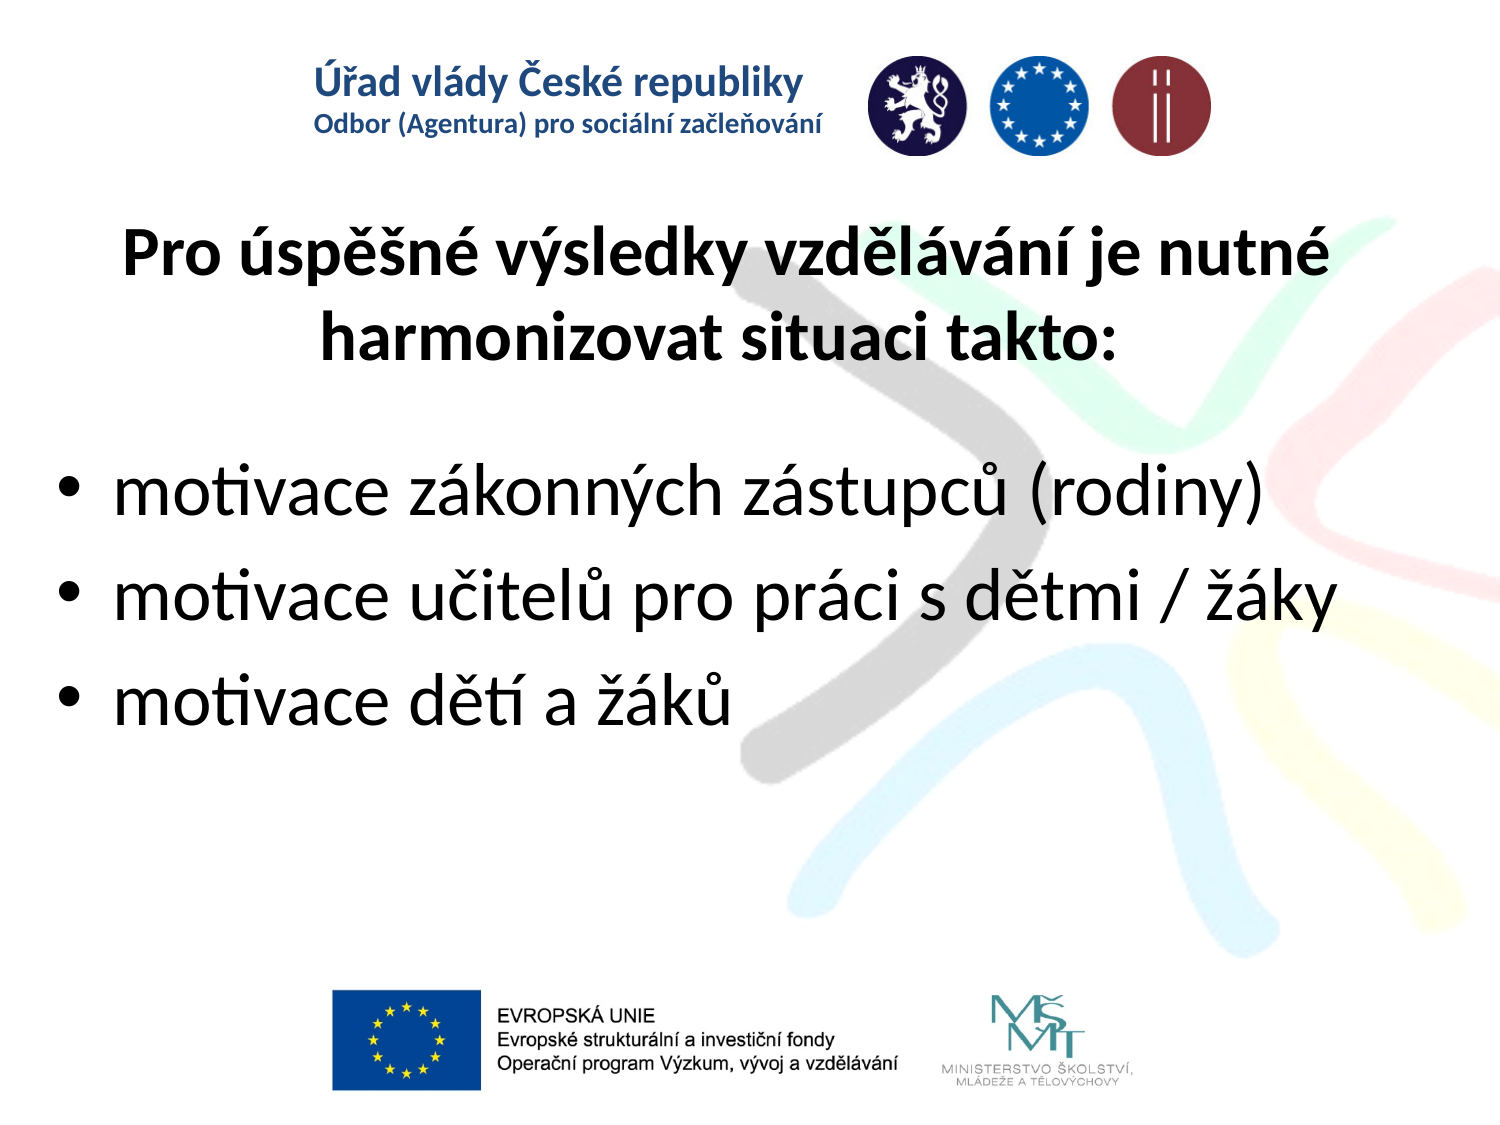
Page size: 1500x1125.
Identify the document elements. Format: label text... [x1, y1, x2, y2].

picture [301, 1005, 1153, 1109]
title Pro úspěšné výsledky vzdělávání je nutné harmonizovat situaci takto: [53, 196, 1404, 384]
list motivace zákonných zástupců (rodiny) motivace učitelů pro práci s dětmi / žáky motivace dětí a žáků [41, 432, 1459, 1005]
picture [868, 56, 1211, 156]
